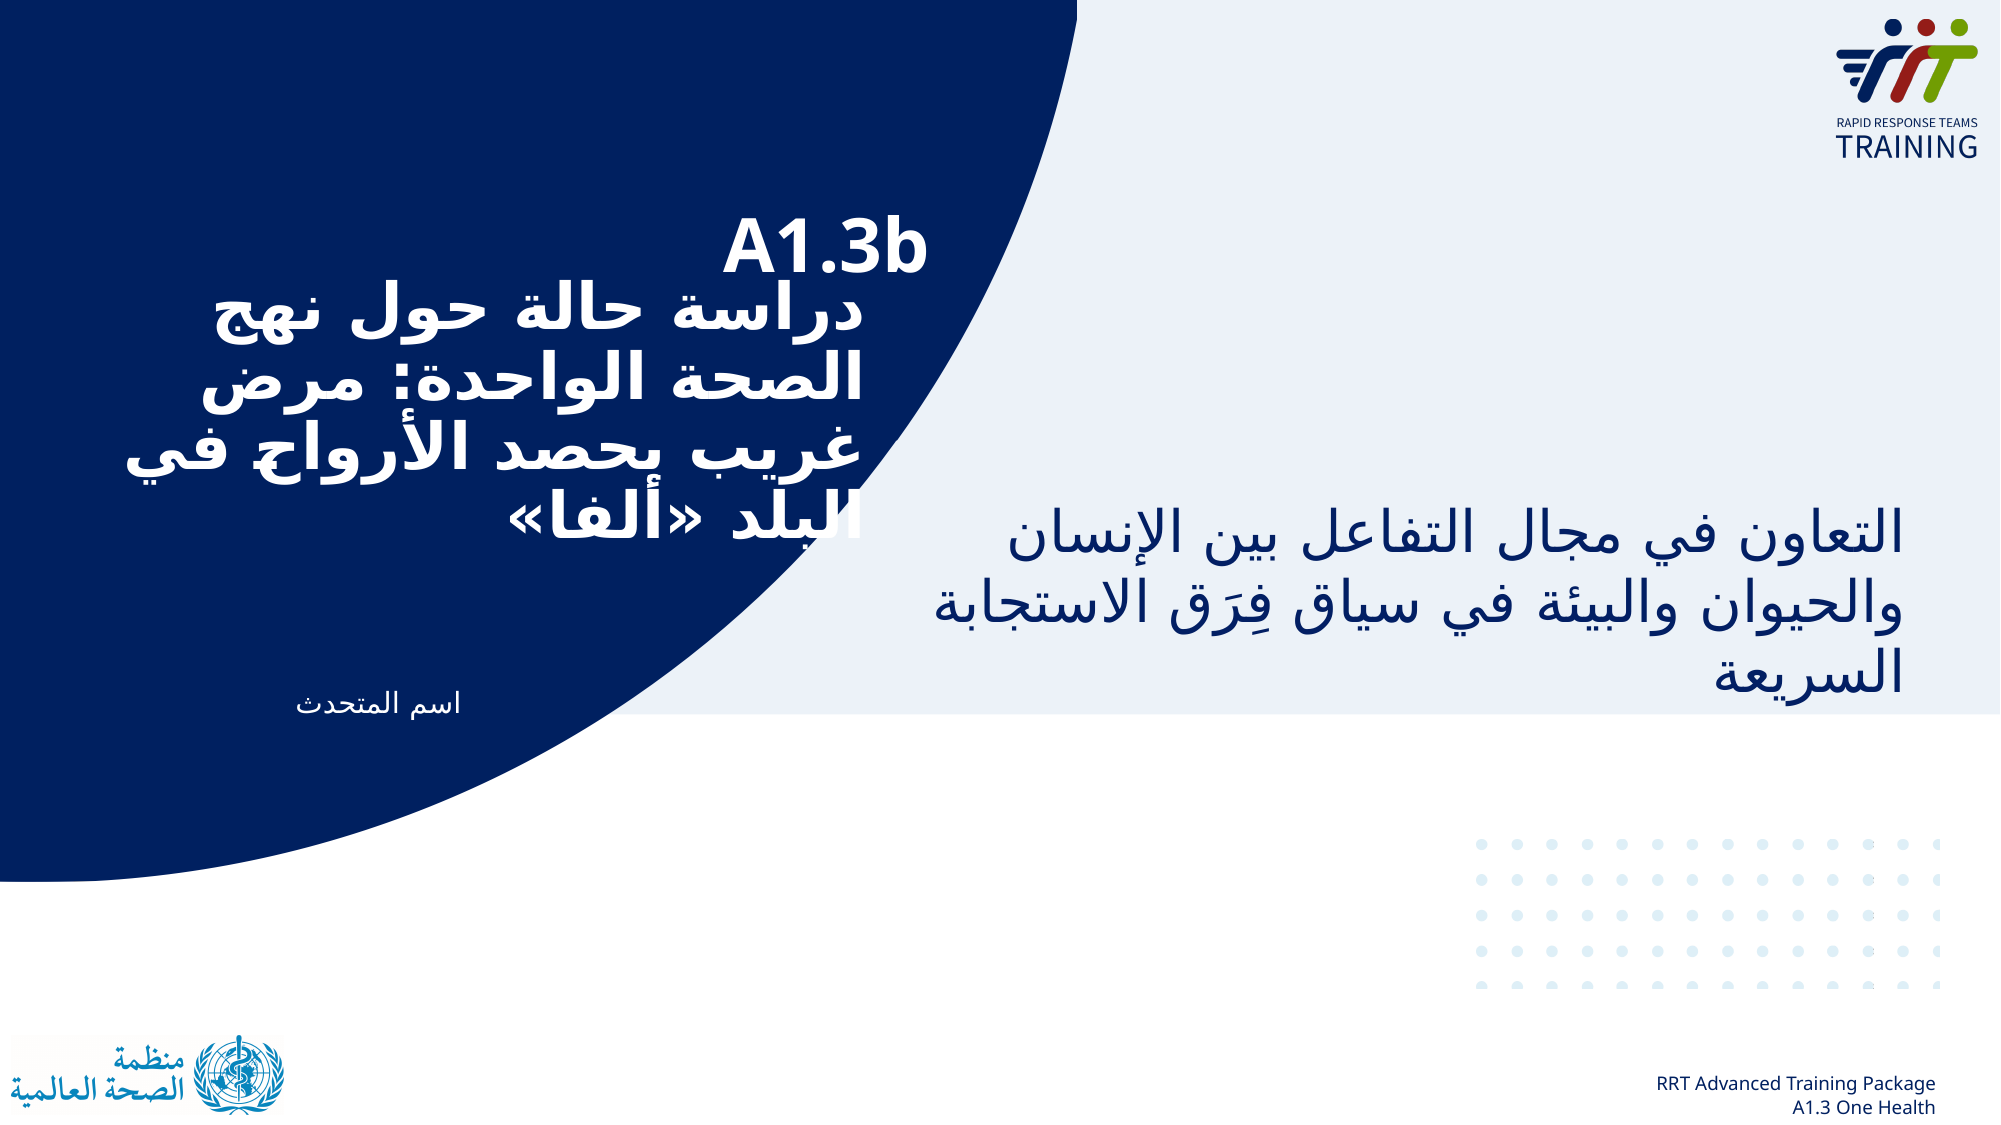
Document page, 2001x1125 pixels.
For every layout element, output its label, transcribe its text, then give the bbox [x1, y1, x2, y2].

picture [241, 1050, 247, 1059]
text_box اسم المتحدث [86, 677, 469, 727]
text_box التعاون في مجال التفاعل بين الإنسان والحيوان والبيئة في سياق فِرَق الاستجابة السريعة [919, 487, 1914, 712]
text_box A1.3b [0, 190, 962, 296]
title دراسة حالة حول نهج الصحة الواحدة: مرض غريب يحصد الأرواح في البلد «ألفا» [82, 296, 875, 601]
picture [0, 0, 1077, 882]
picture [1835, 19, 1978, 167]
picture [11, 1035, 284, 1115]
picture [1476, 839, 1940, 989]
